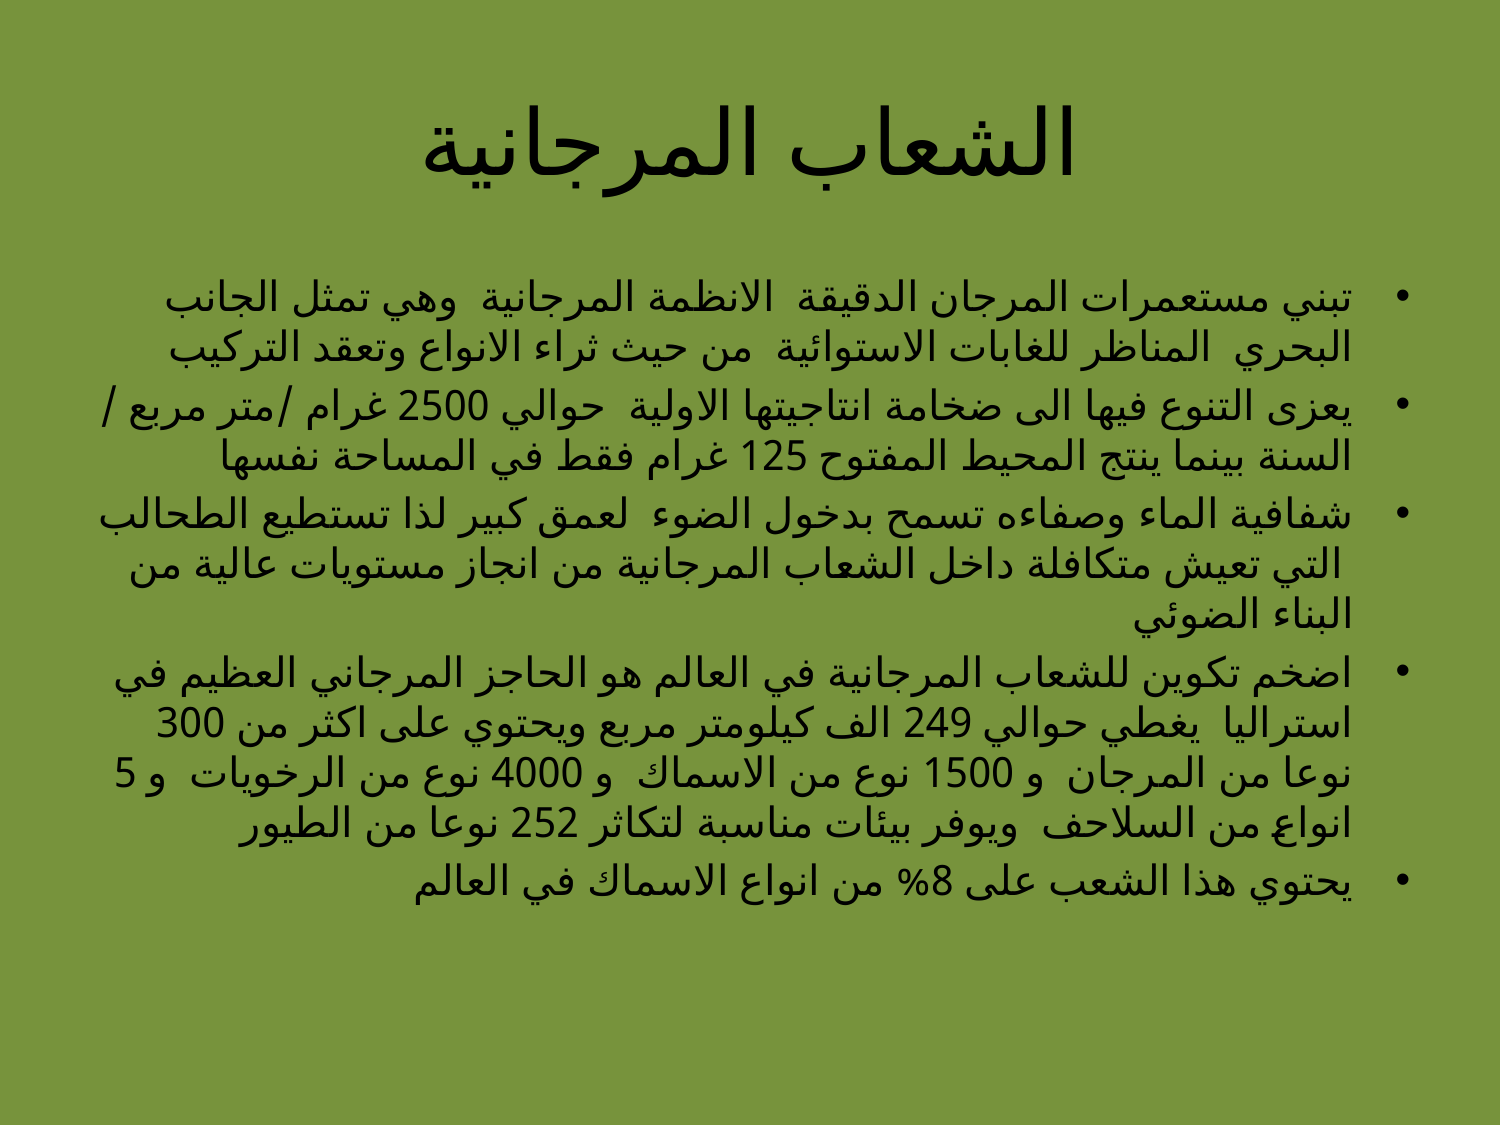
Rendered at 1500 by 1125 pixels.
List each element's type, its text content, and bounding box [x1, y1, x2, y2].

title الشعاب المرجانية [75, 45, 1425, 233]
list تبني مستعمرات المرجان الدقيقة الانظمة المرجانية وهي تمثل الجانب البحري المناظر للغابات الاستوائية من حيث ثراء الانواع وتعقد التركيب يعزى التنوع فيها الى ضخامة انتاجيتها الاولية حوالي 2500 غرام /متر مربع / السنة بينما ينتج المحيط المفتوح 125 غرام فقط في المساحة نفسها شفافية الماء وصفاءه تسمح بدخول الضوء لعمق كبير لذا تستطيع الطحالب التي تعيش متكافلة داخل الشعاب المرجانية من انجاز مستويات عالية من البناء الضوئي اضخم تكوين للشعاب المرجانية في العالم هو الحاجز المرجاني العظيم في استراليا يغطي حوالي 249 الف كيلومتر مربع ويحتوي على اكثر من 300 نوعا من المرجان و 1500 نوع من الاسماك و 4000 نوع من الرخويات و 5 انواع من السلاحف ويوفر بيئات مناسبة لتكاثر 252 نوعا من الطيور يحتوي هذا الشعب على 8% من انواع الاسماك في العالم [75, 262, 1425, 1005]
